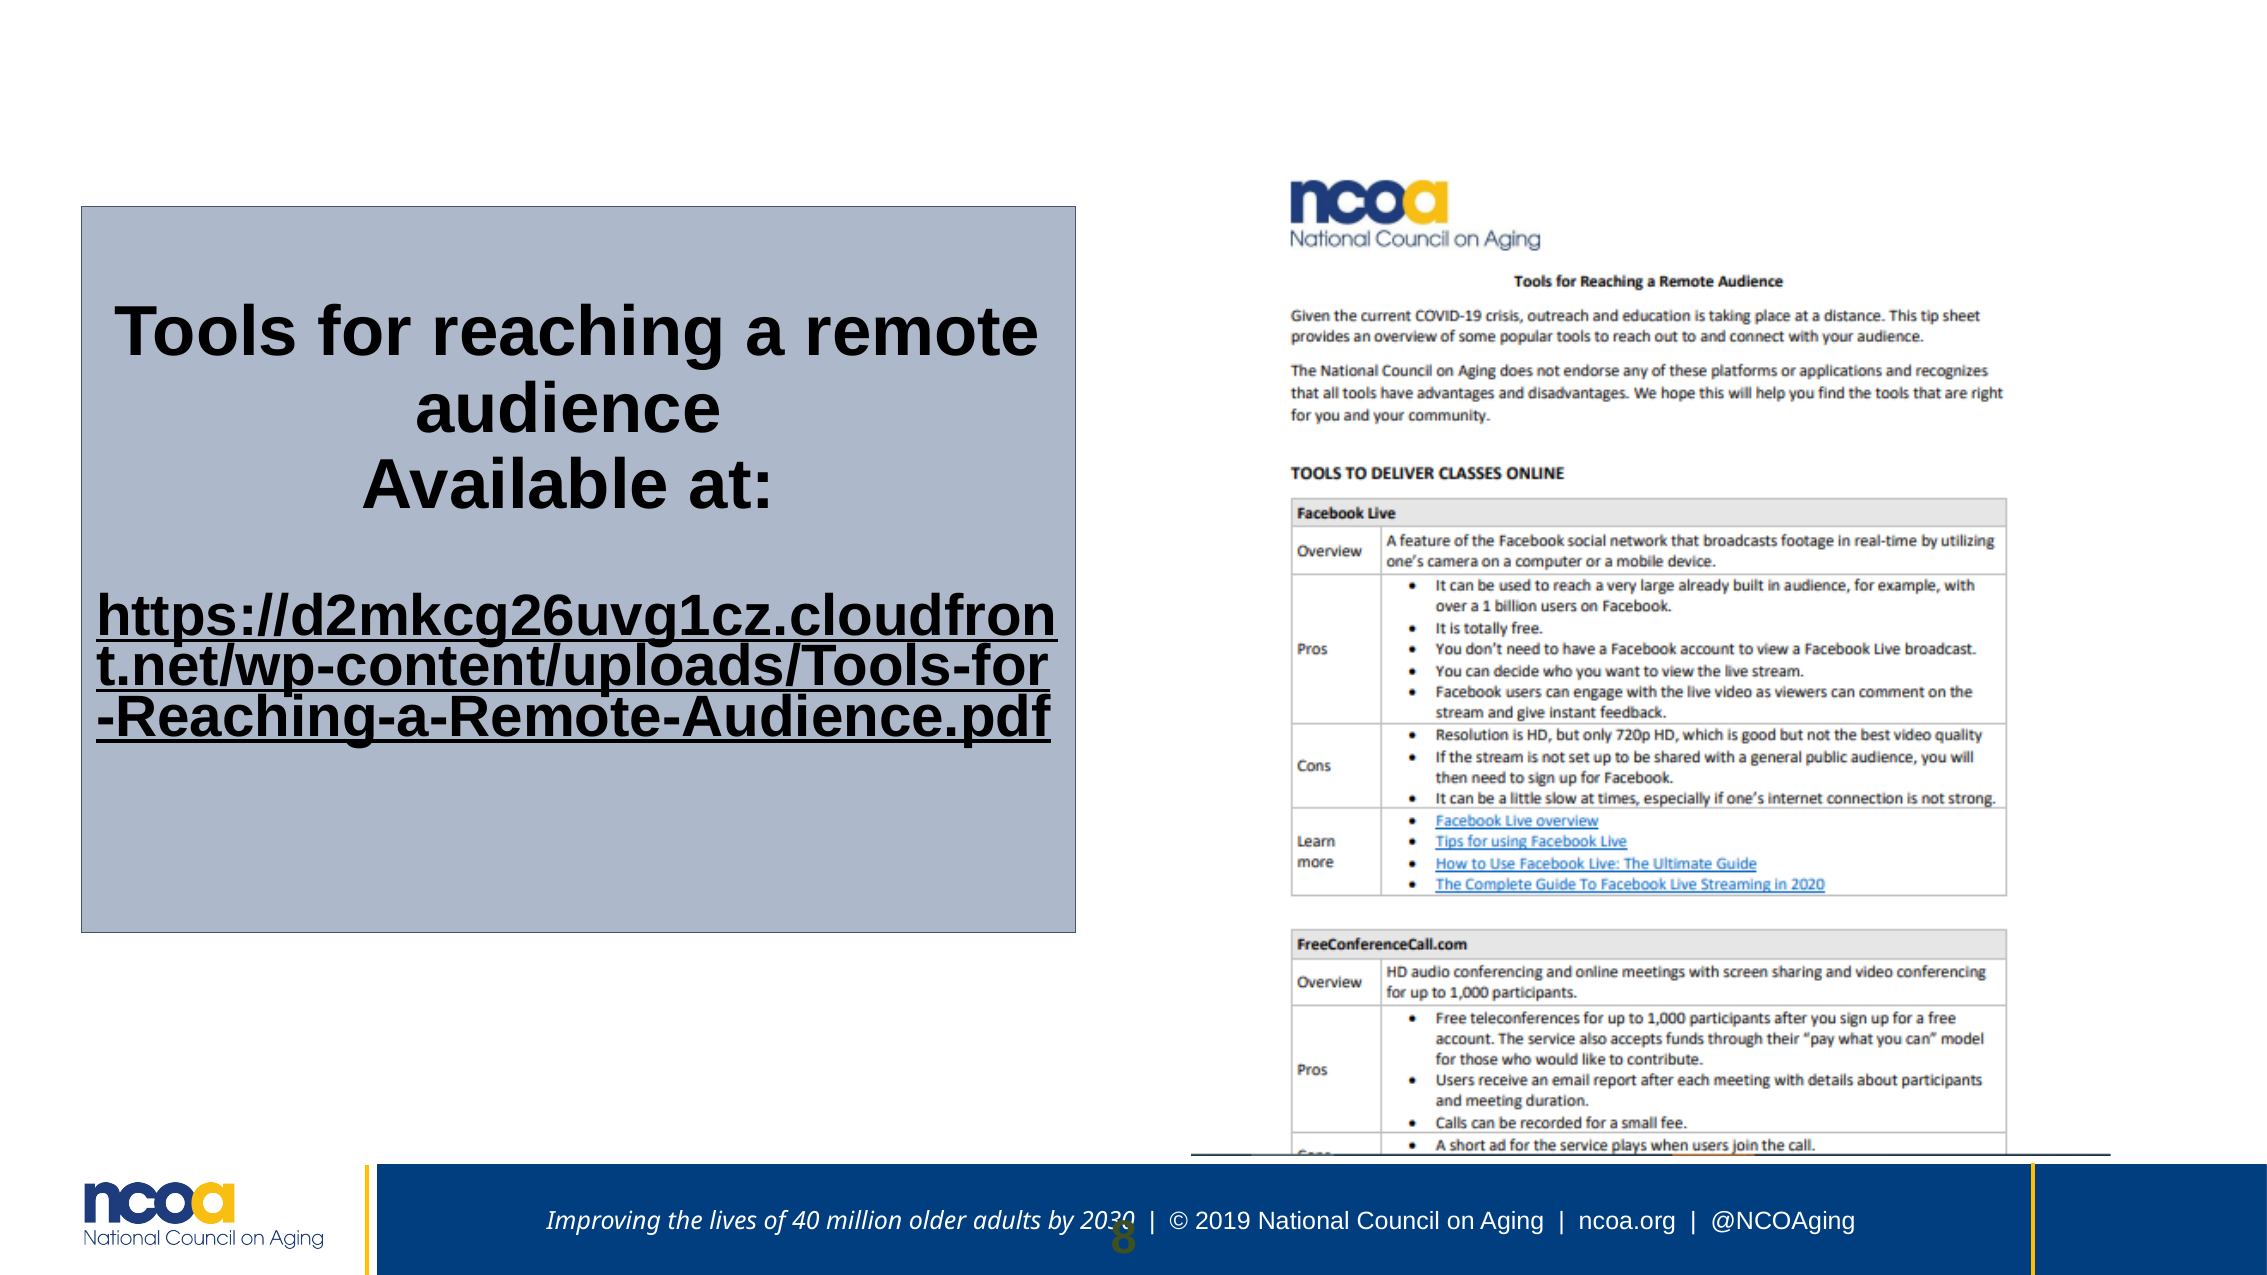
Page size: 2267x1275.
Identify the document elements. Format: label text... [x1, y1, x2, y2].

picture [1190, 99, 2111, 1156]
slide_number 8 [1020, 1204, 1228, 1265]
title Tools for reaching a remote audience Available at: https://d2mkcg26uvg1cz.cloudfront.net/wp-content/uploads/Tools-for-Reaching-a-Remote-Audience.pdf [81, 206, 1076, 933]
picture [84, 1182, 323, 1249]
